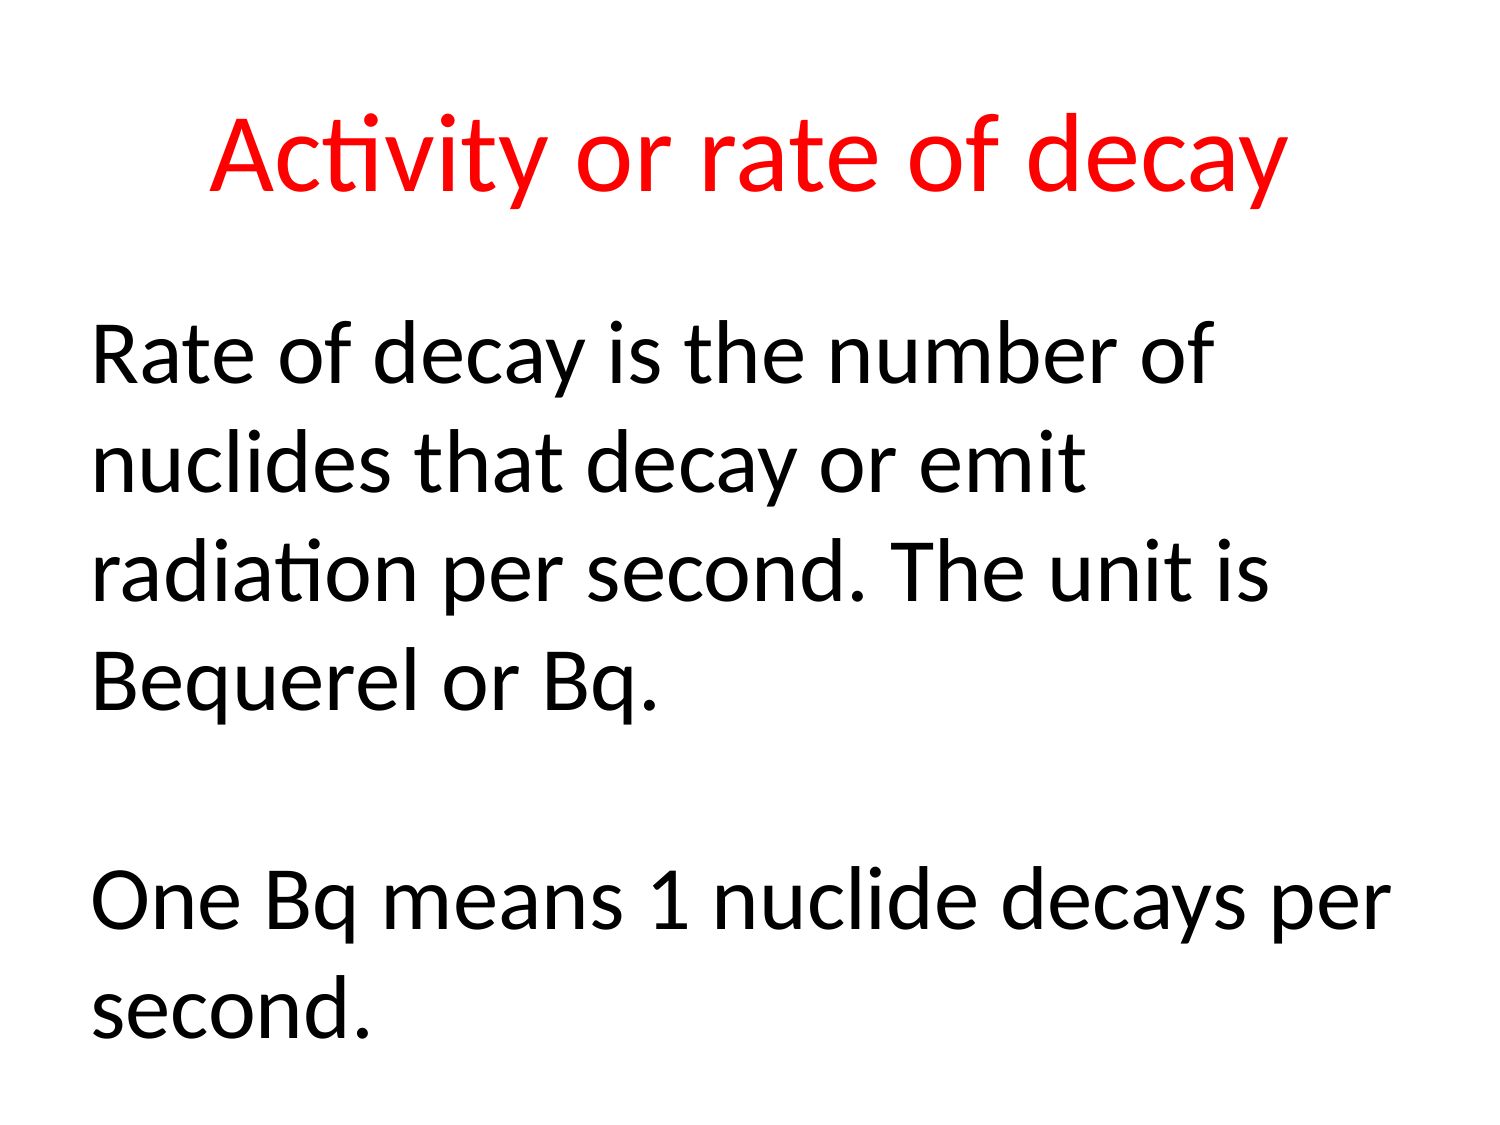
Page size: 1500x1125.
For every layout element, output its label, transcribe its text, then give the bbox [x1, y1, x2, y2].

title Activity or rate of decay [75, 52, 1425, 240]
list Rate of decay is the number of nuclides that decay or emit radiation per second. The unit is Bequerel or Bq. One Bq means 1 nuclide decays per second. [75, 285, 1425, 1069]
